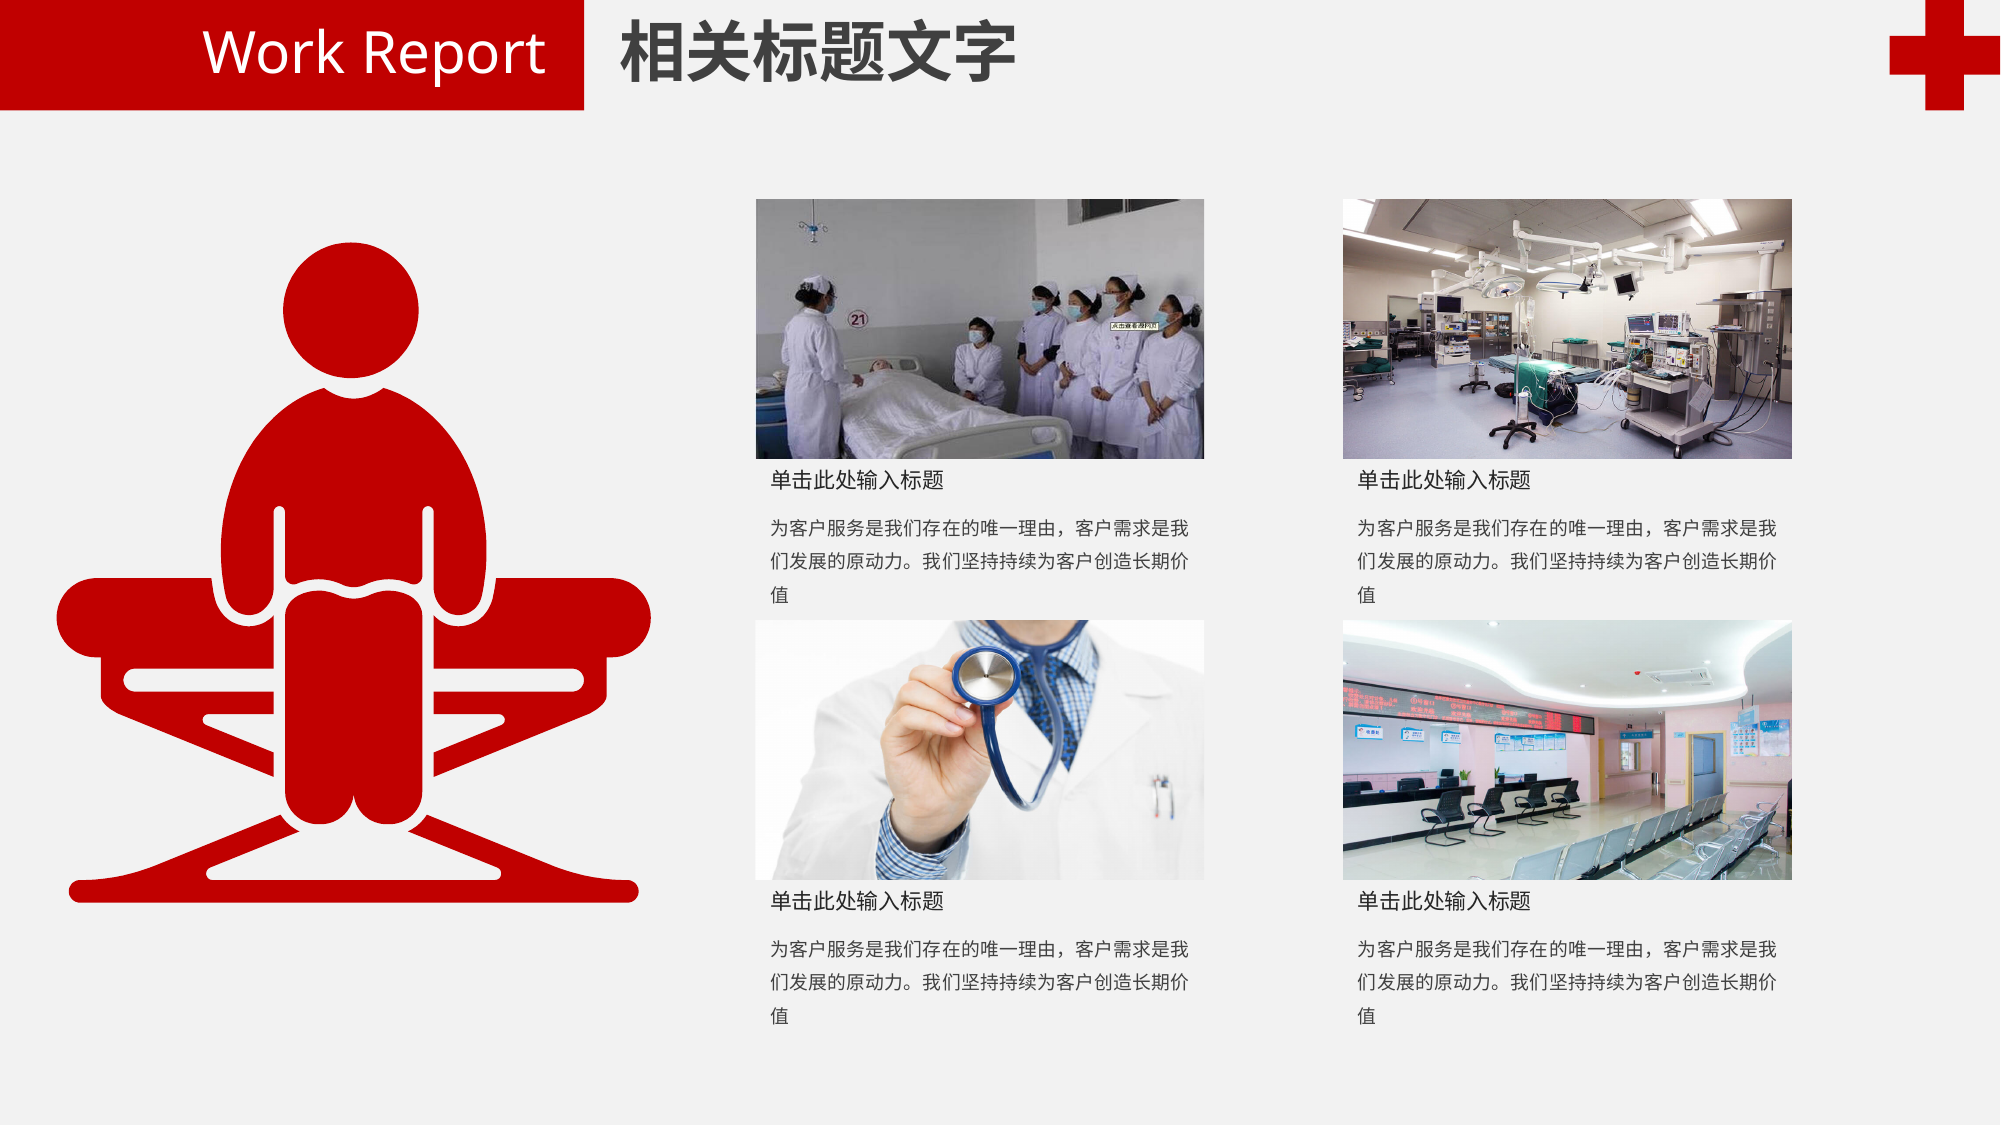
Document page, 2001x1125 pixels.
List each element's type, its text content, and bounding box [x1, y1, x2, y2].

text_box [433, 578, 651, 777]
text_box [68, 814, 639, 903]
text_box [755, 199, 1205, 616]
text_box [1343, 619, 1792, 1037]
text_box [220, 387, 487, 616]
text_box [755, 619, 1205, 1037]
text_box [56, 578, 274, 777]
text_box [285, 590, 423, 825]
text_box 相关标题文字 [604, 11, 1286, 98]
text_box [283, 242, 419, 379]
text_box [1343, 199, 1792, 616]
text_box Work Report [187, 15, 561, 94]
